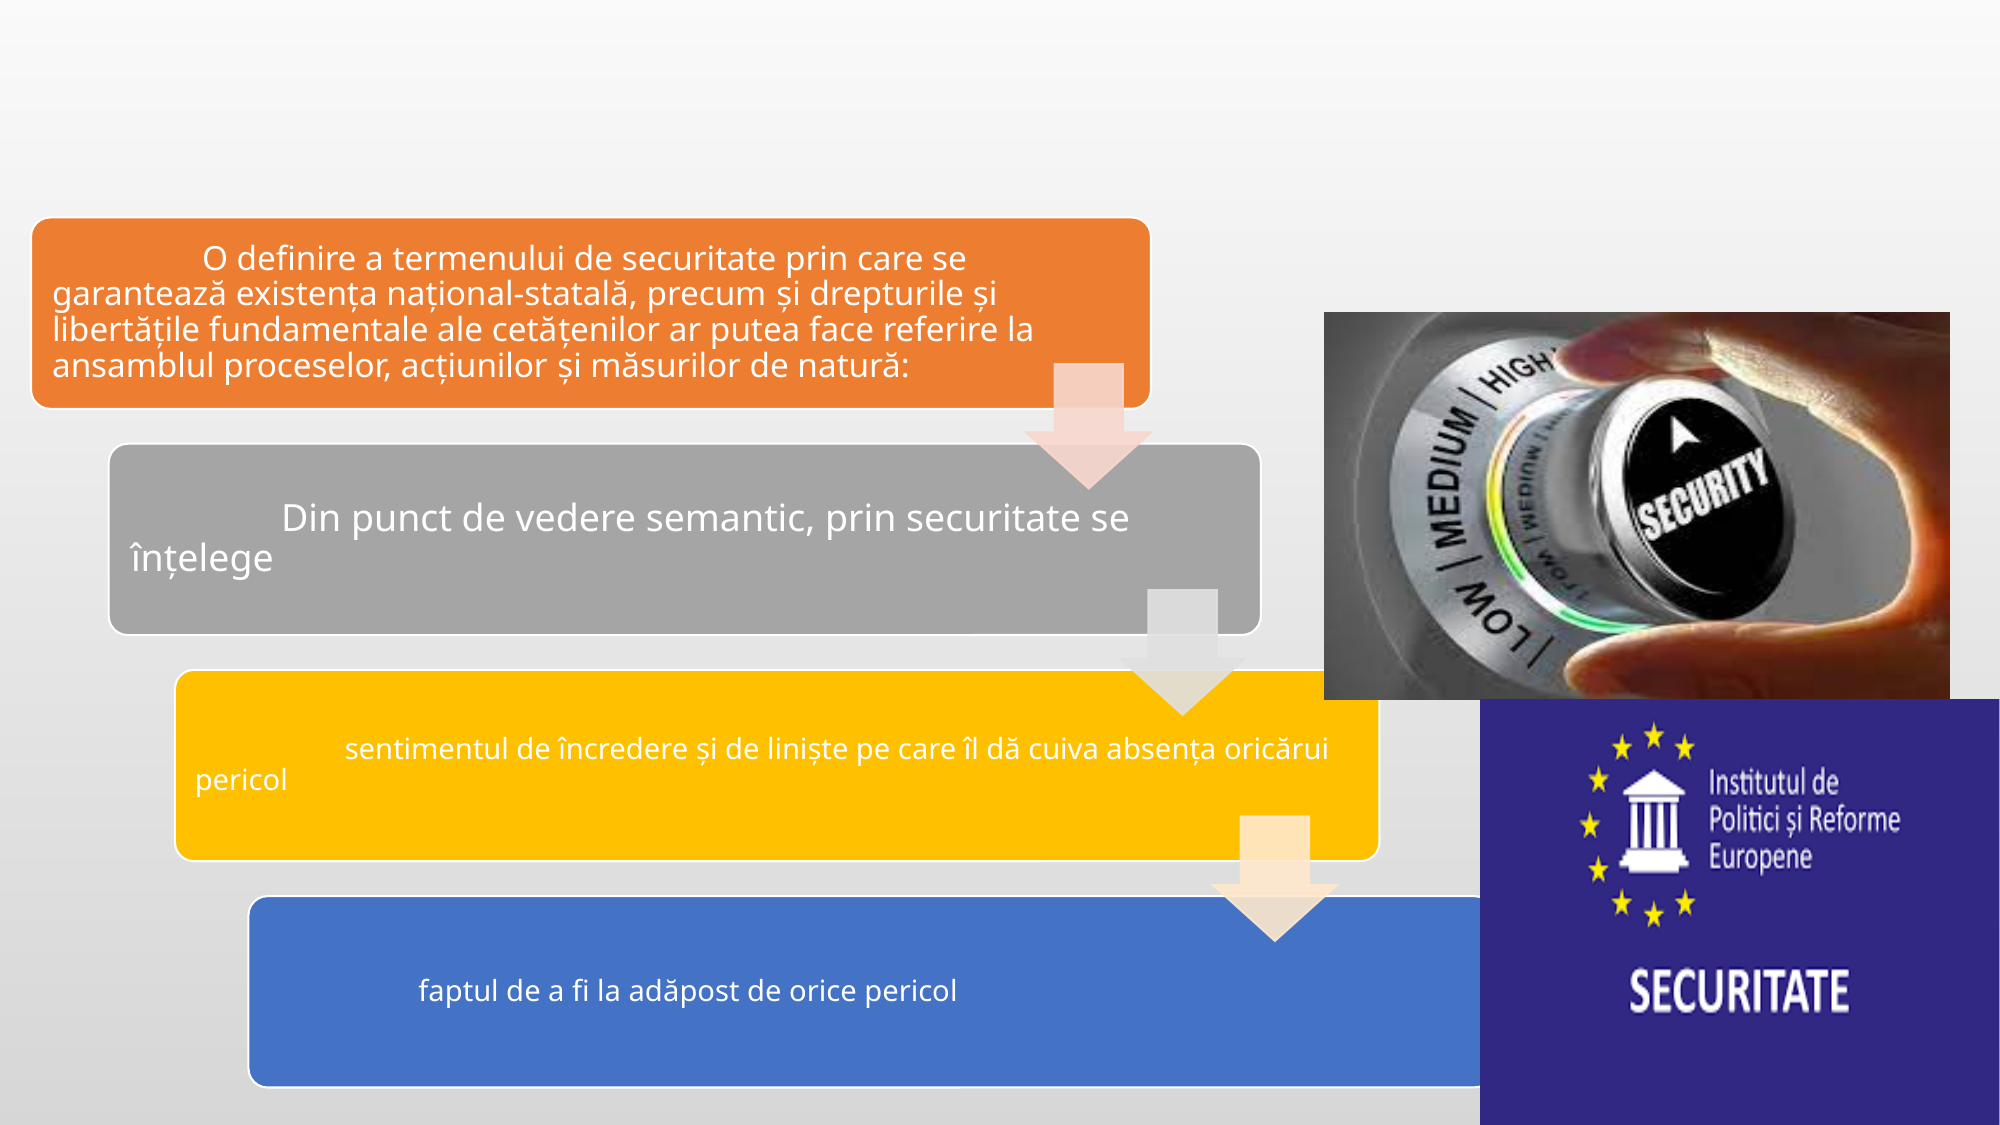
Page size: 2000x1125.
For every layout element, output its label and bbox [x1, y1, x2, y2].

text_box [62, 217, 1463, 1088]
picture [1324, 312, 2000, 1125]
